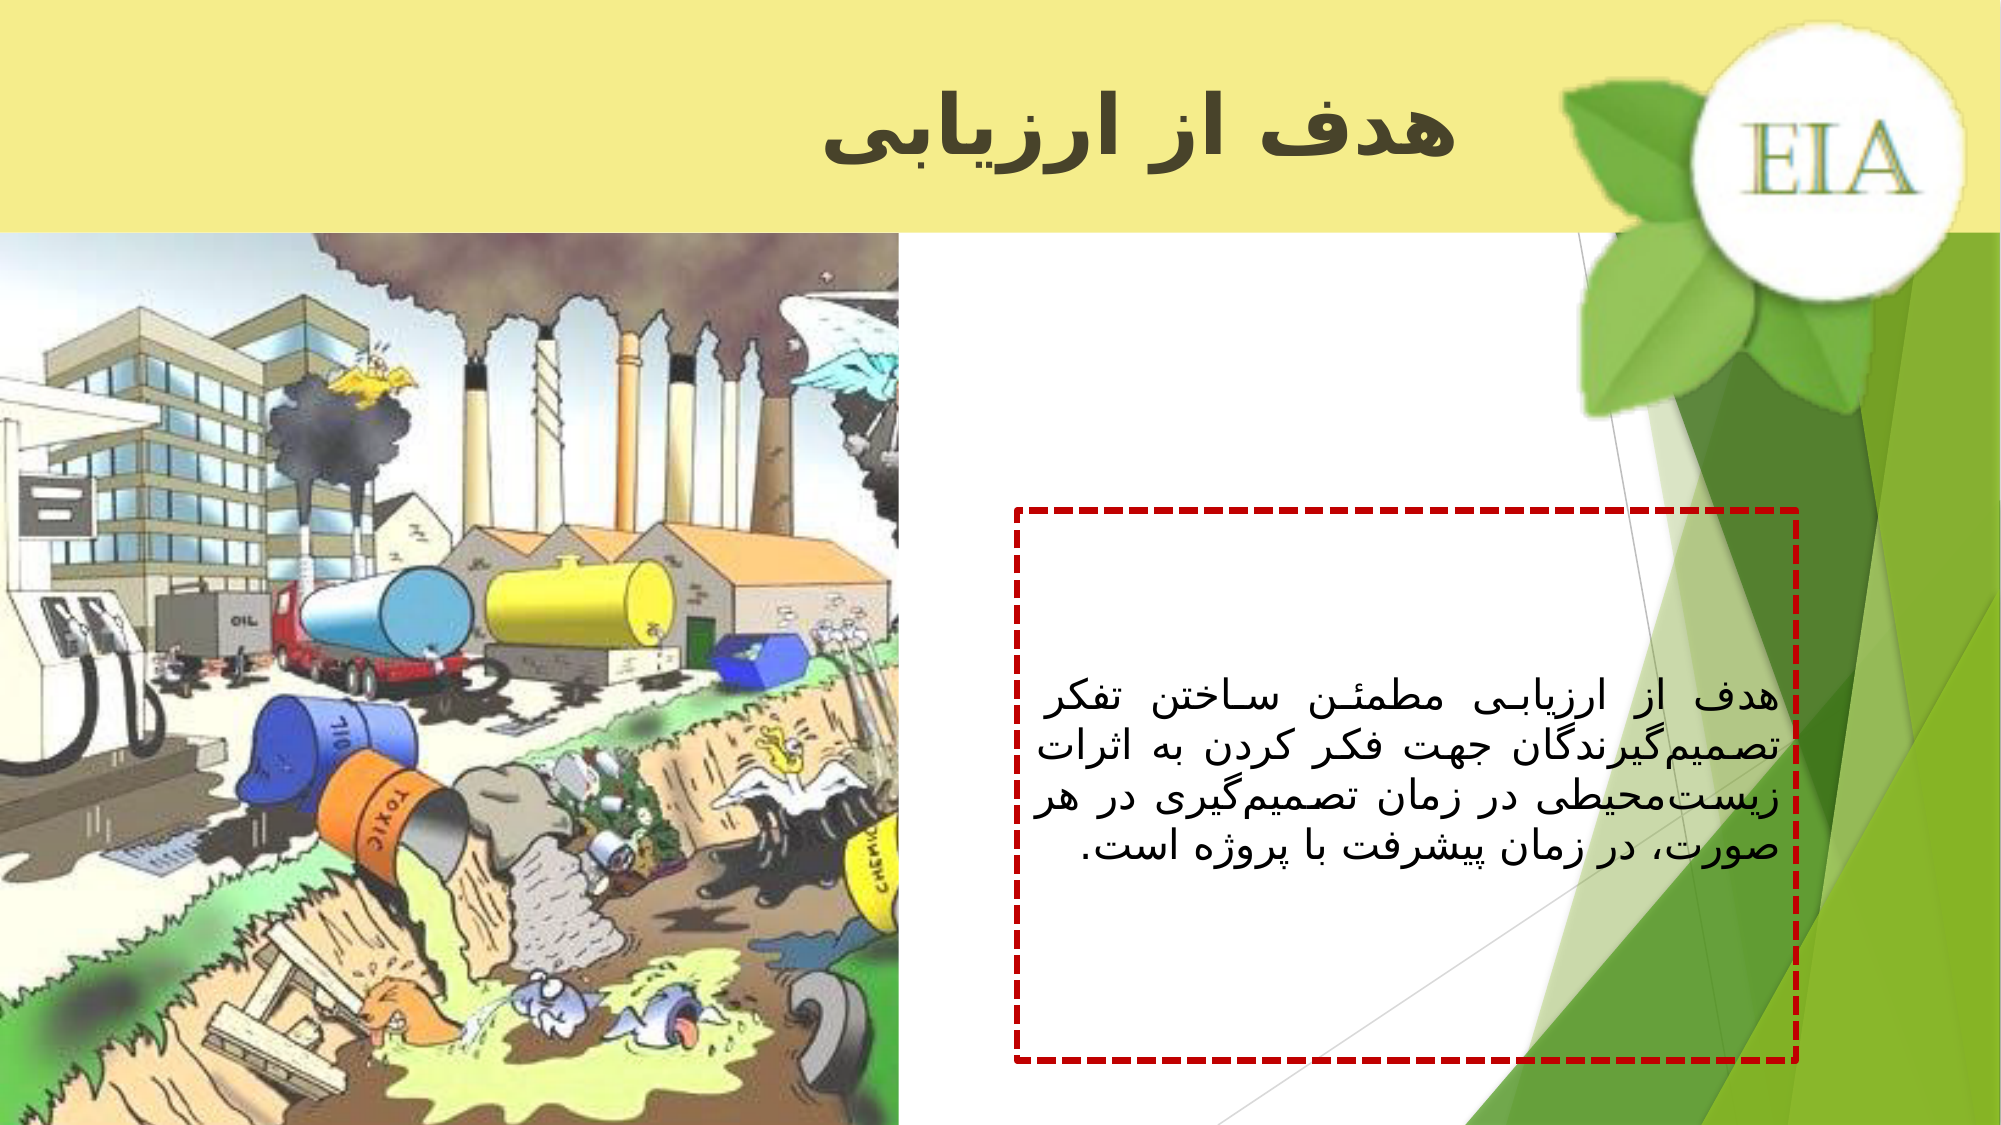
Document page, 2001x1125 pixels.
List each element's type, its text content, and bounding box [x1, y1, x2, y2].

picture [1522, 15, 1982, 450]
picture [0, 232, 900, 1125]
text_box هدف از ارزیابی مطمئن ساختن تفکر تصمیم‌گیرندگان جهت فکر کردن به اثرات زیست‌محیطی در زمان تصمیم‌گیری در هر صورت، در زمان پیشرفت با پروژه است. [1016, 510, 1796, 1061]
text_box هدف از ارزیابی [720, 63, 1475, 179]
